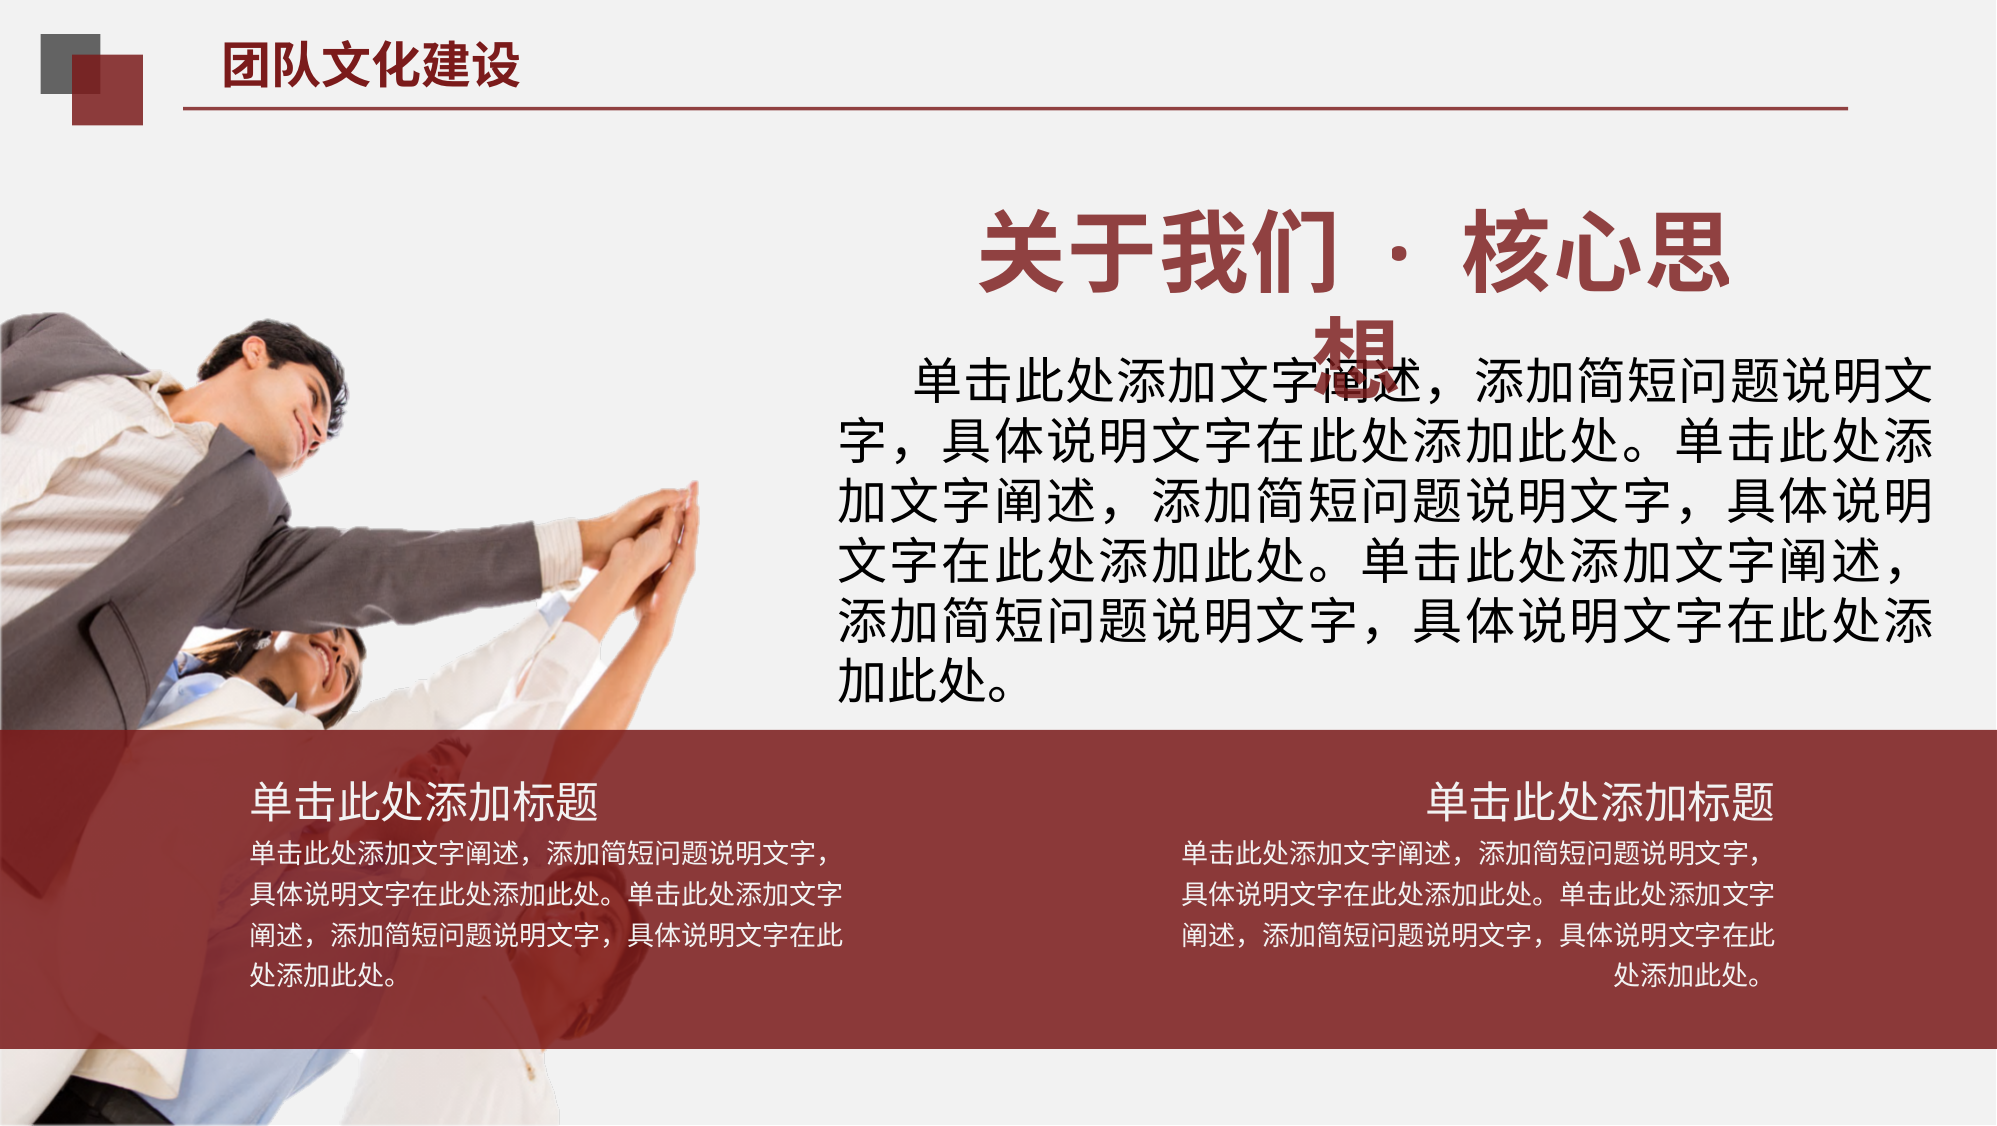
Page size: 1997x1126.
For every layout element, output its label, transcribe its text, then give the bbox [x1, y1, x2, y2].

text_box 关于我们 · 核心思想 [923, 187, 1790, 419]
text_box 单击此处添加文字阐述，添加简短问题说明文字，具体说明文字在此处添加此处。单击此处添加文字阐述，添加简短问题说明文字，具体说明文字在此处添加此处。单击此处添加文字阐述，添加简短问题说明文字，具体说明文字在此处添加此处。 [836, 350, 1934, 549]
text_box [249, 771, 866, 988]
text_box 团队文化建设 [206, 25, 668, 101]
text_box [1160, 771, 1776, 988]
picture [0, 310, 747, 1126]
text_box [751, 729, 1997, 1049]
